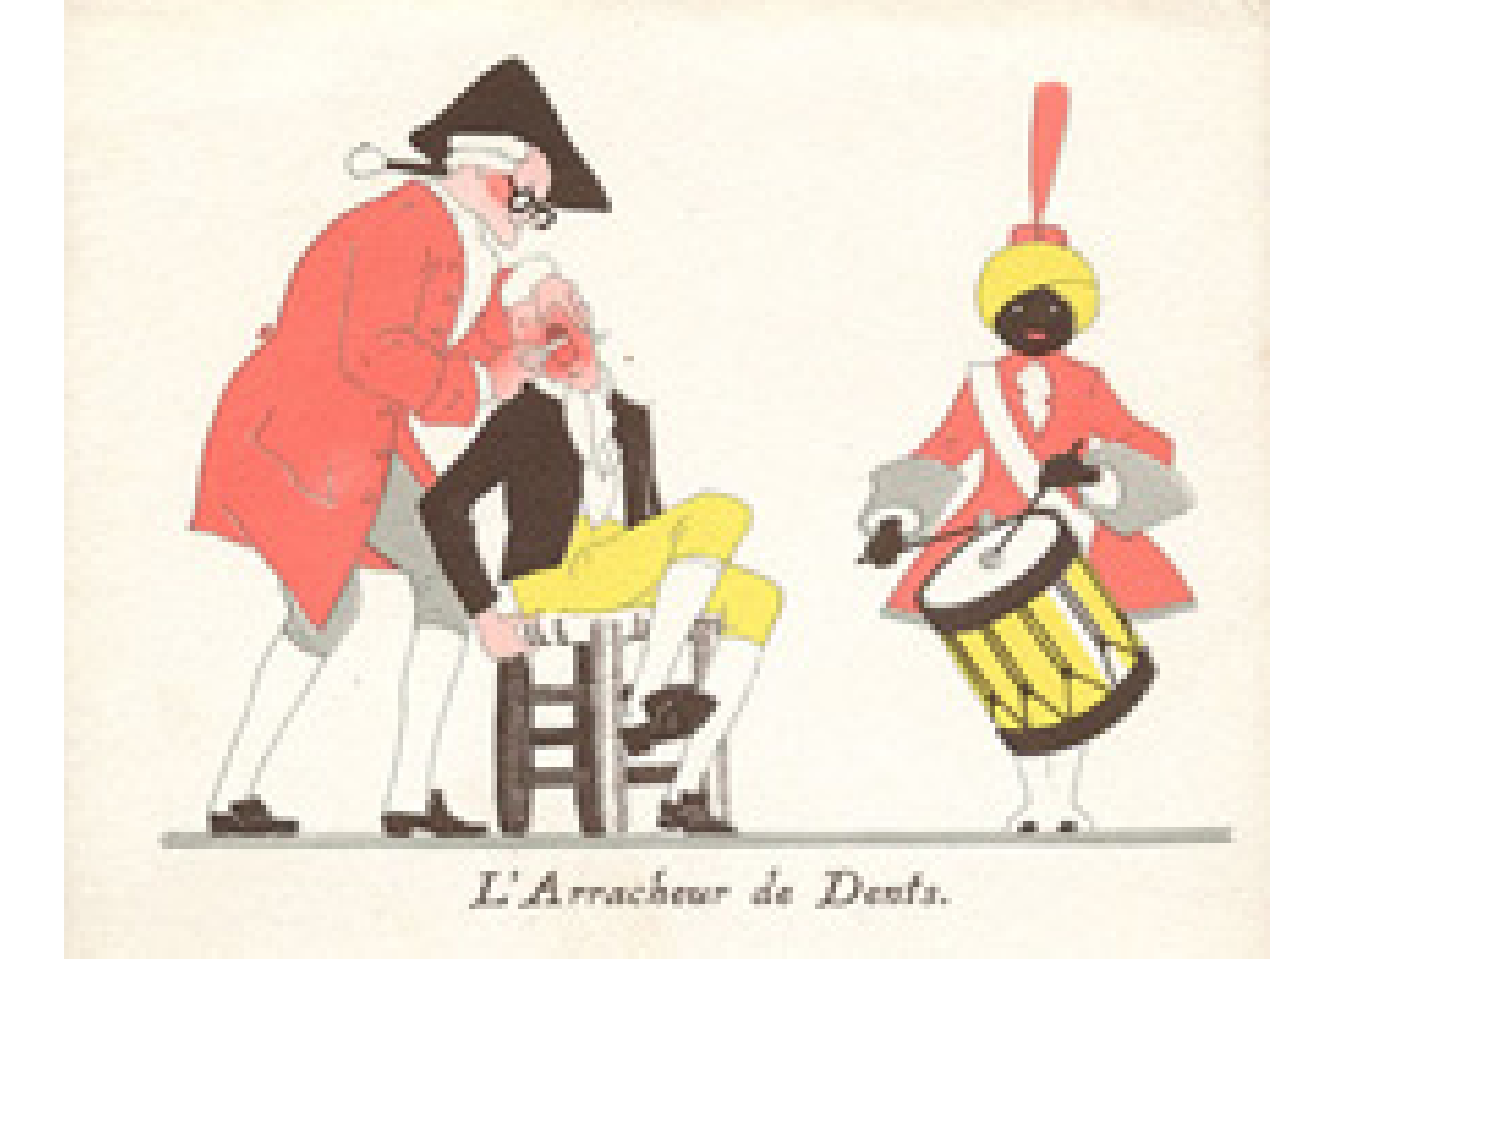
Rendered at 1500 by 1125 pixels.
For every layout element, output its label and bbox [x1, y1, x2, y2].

picture [64, 0, 1270, 959]
